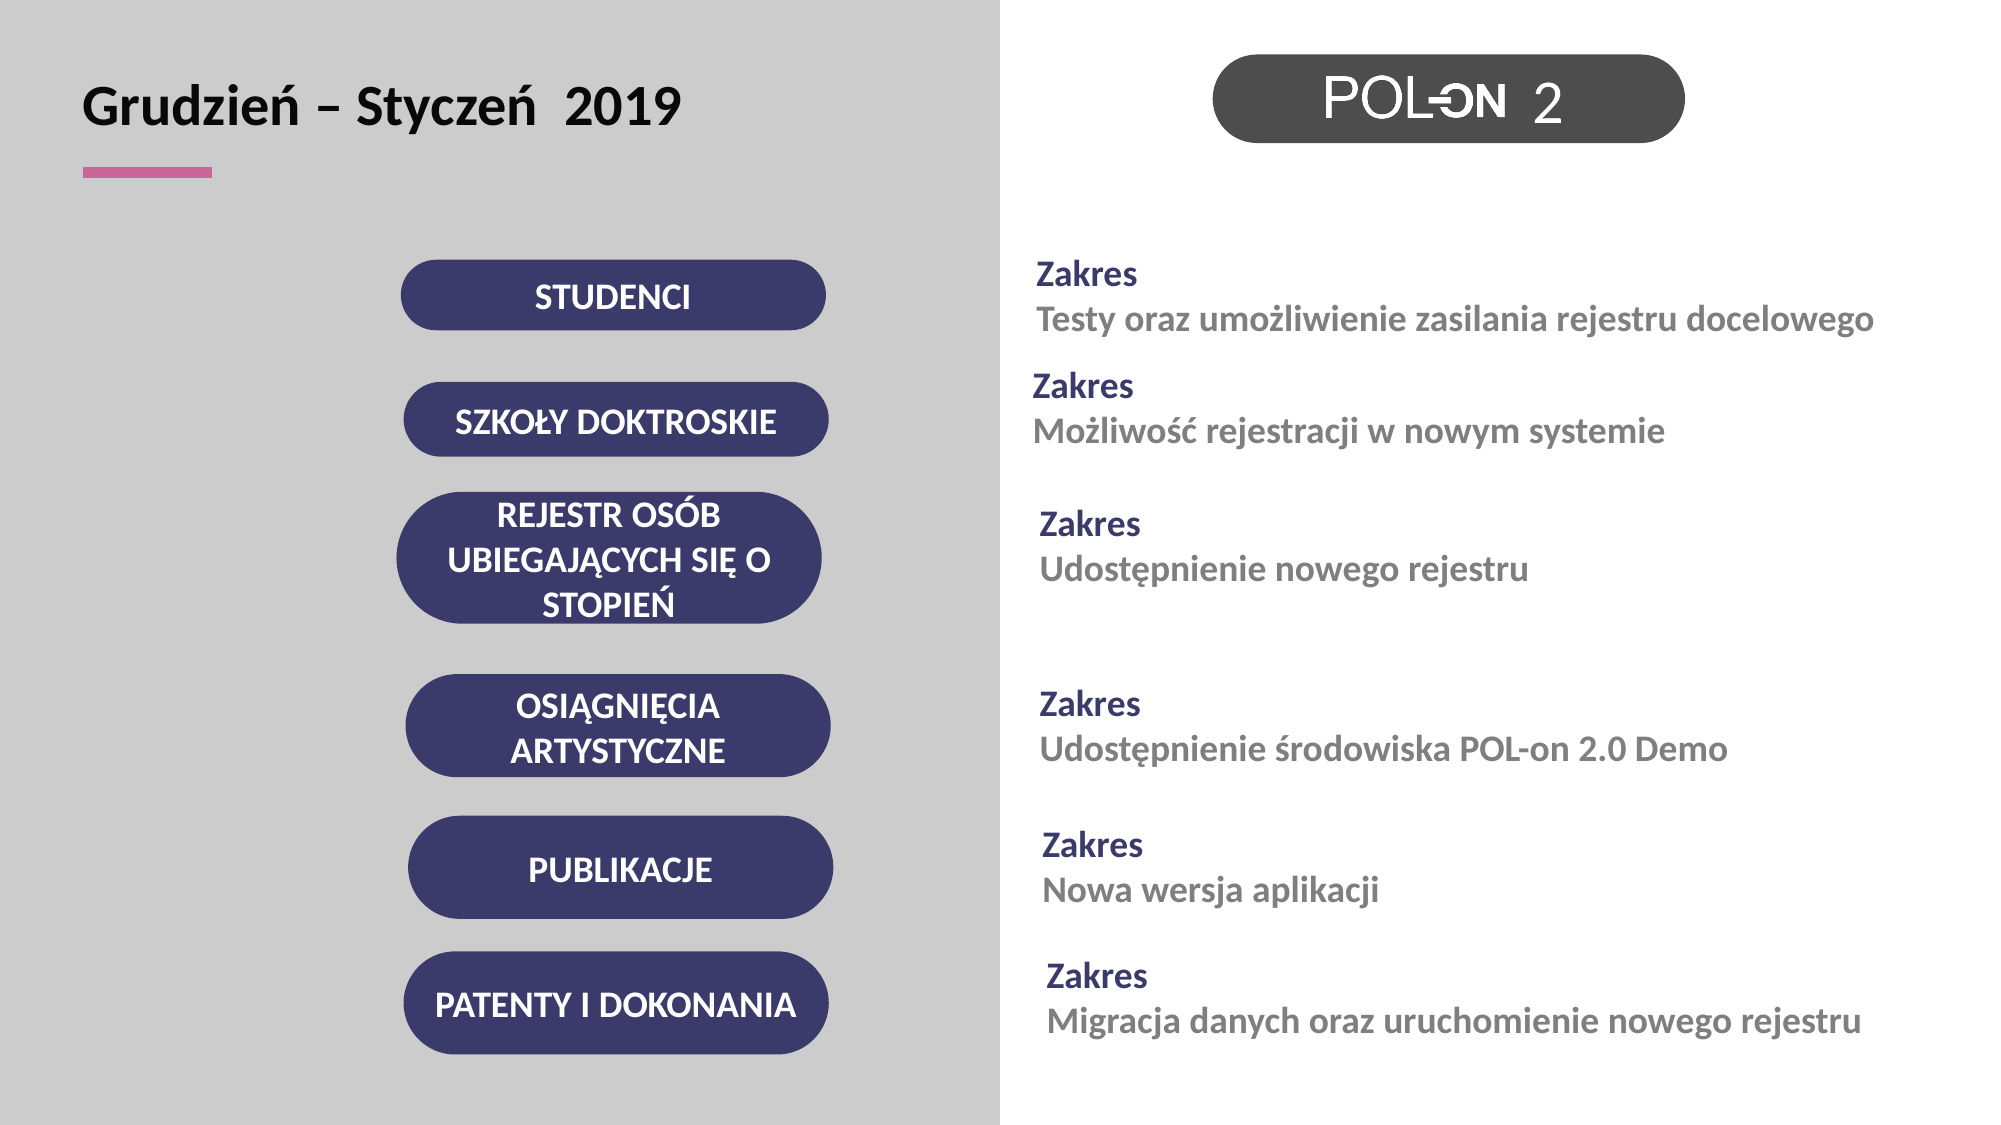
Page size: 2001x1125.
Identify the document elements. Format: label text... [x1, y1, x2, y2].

text_box Zakres Możliwość rejestracji w nowym systemie [1032, 354, 1925, 459]
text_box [1212, 54, 1686, 144]
text_box REJESTR OSÓB UBIEGAJĄCYCH SIĘ O STOPIEŃ [394, 489, 824, 626]
text_box OSIĄGNIĘCIA ARTYSTYCZNE [403, 672, 833, 780]
text_box Zakres Testy oraz umożliwienie zasilania rejestru docelowego [1036, 241, 1958, 346]
text_box SZKOŁY DOKTROSKIE [401, 379, 831, 459]
text_box Zakres Nowa wersja aplikacji [1042, 812, 2000, 918]
text_box Zakres Migracja danych oraz uruchomienie nowego rejestru [1046, 943, 2000, 1049]
text_box STUDENCI [398, 257, 829, 333]
text_box Zakres Udostępnienie środowiska POL-on 2.0 Demo [1039, 671, 2000, 776]
text_box PUBLIKACJE [406, 813, 836, 921]
text_box PATENTY I DOKONANIA [401, 949, 831, 1057]
text_box Zakres Udostępnienie nowego rejestru [1039, 491, 2000, 597]
title Grudzień – Styczeń 2019 [82, 33, 1898, 170]
